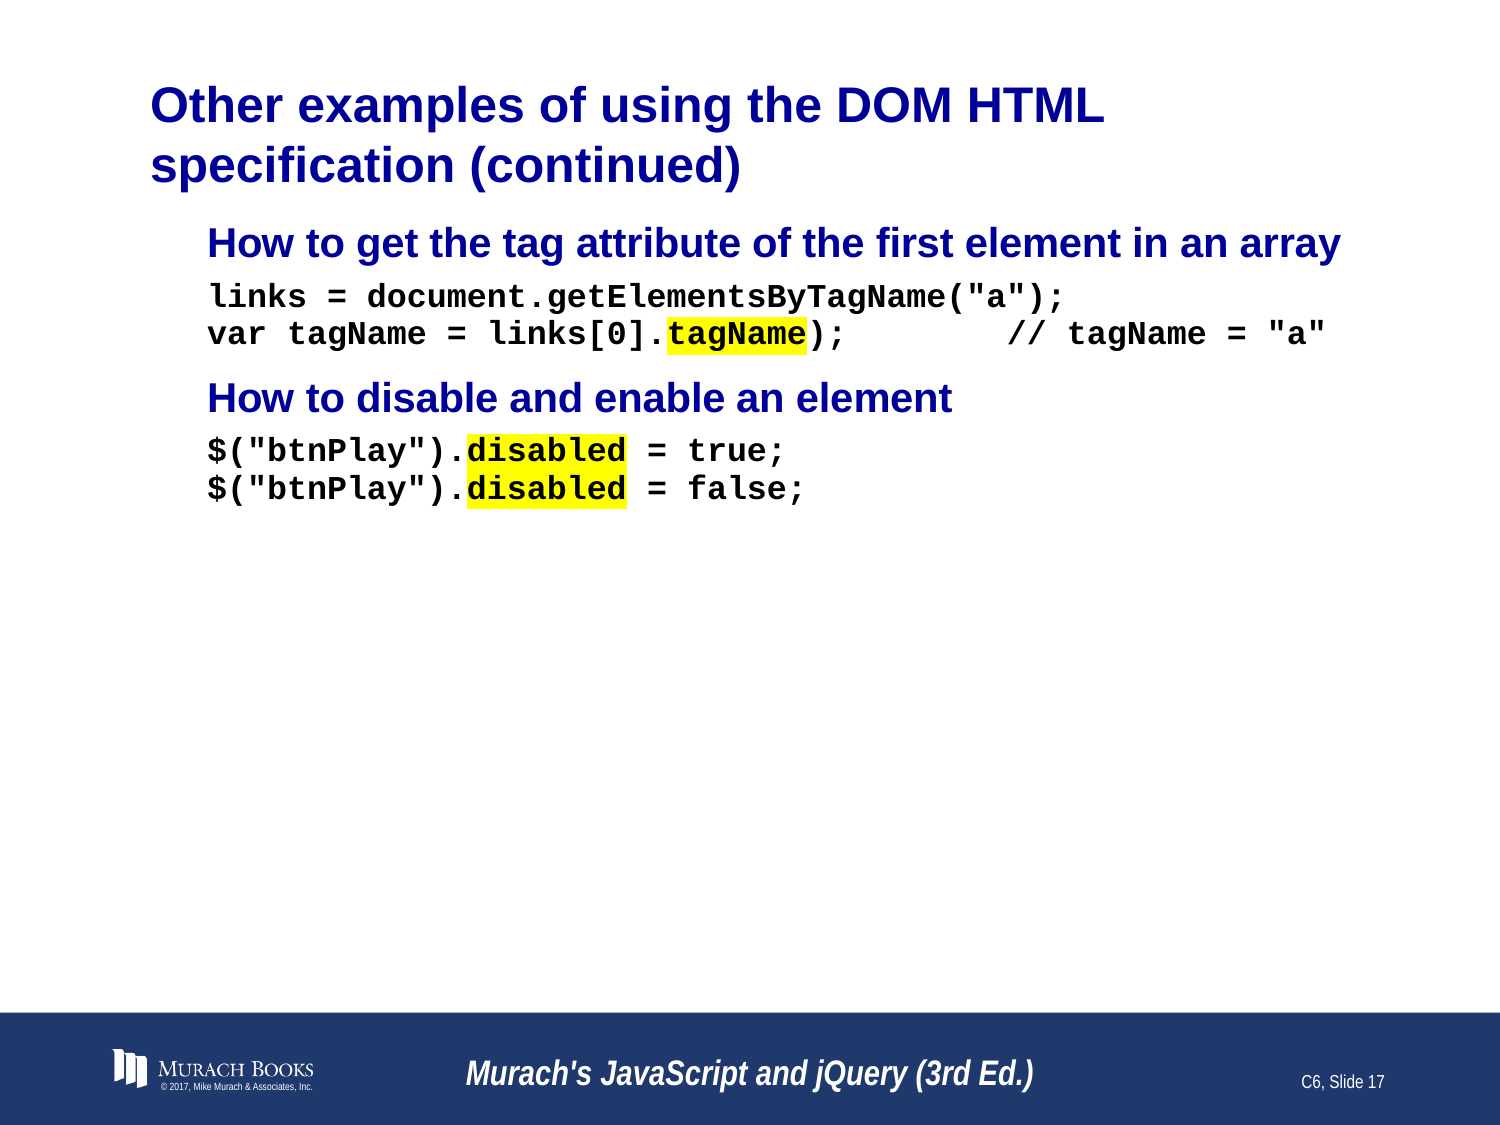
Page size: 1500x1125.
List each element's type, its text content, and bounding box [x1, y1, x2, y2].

slide_number Murach's JavaScript and jQuery (3rd Ed.) [463, 1025, 1050, 1100]
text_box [149, 199, 1350, 510]
slide_number C6, Slide 17 [1087, 1025, 1400, 1100]
footer © 2017, Mike Murach & Associates, Inc. [12, 1025, 463, 1100]
title Other examples of using the DOM HTML specification (continued) [150, 102, 1350, 164]
